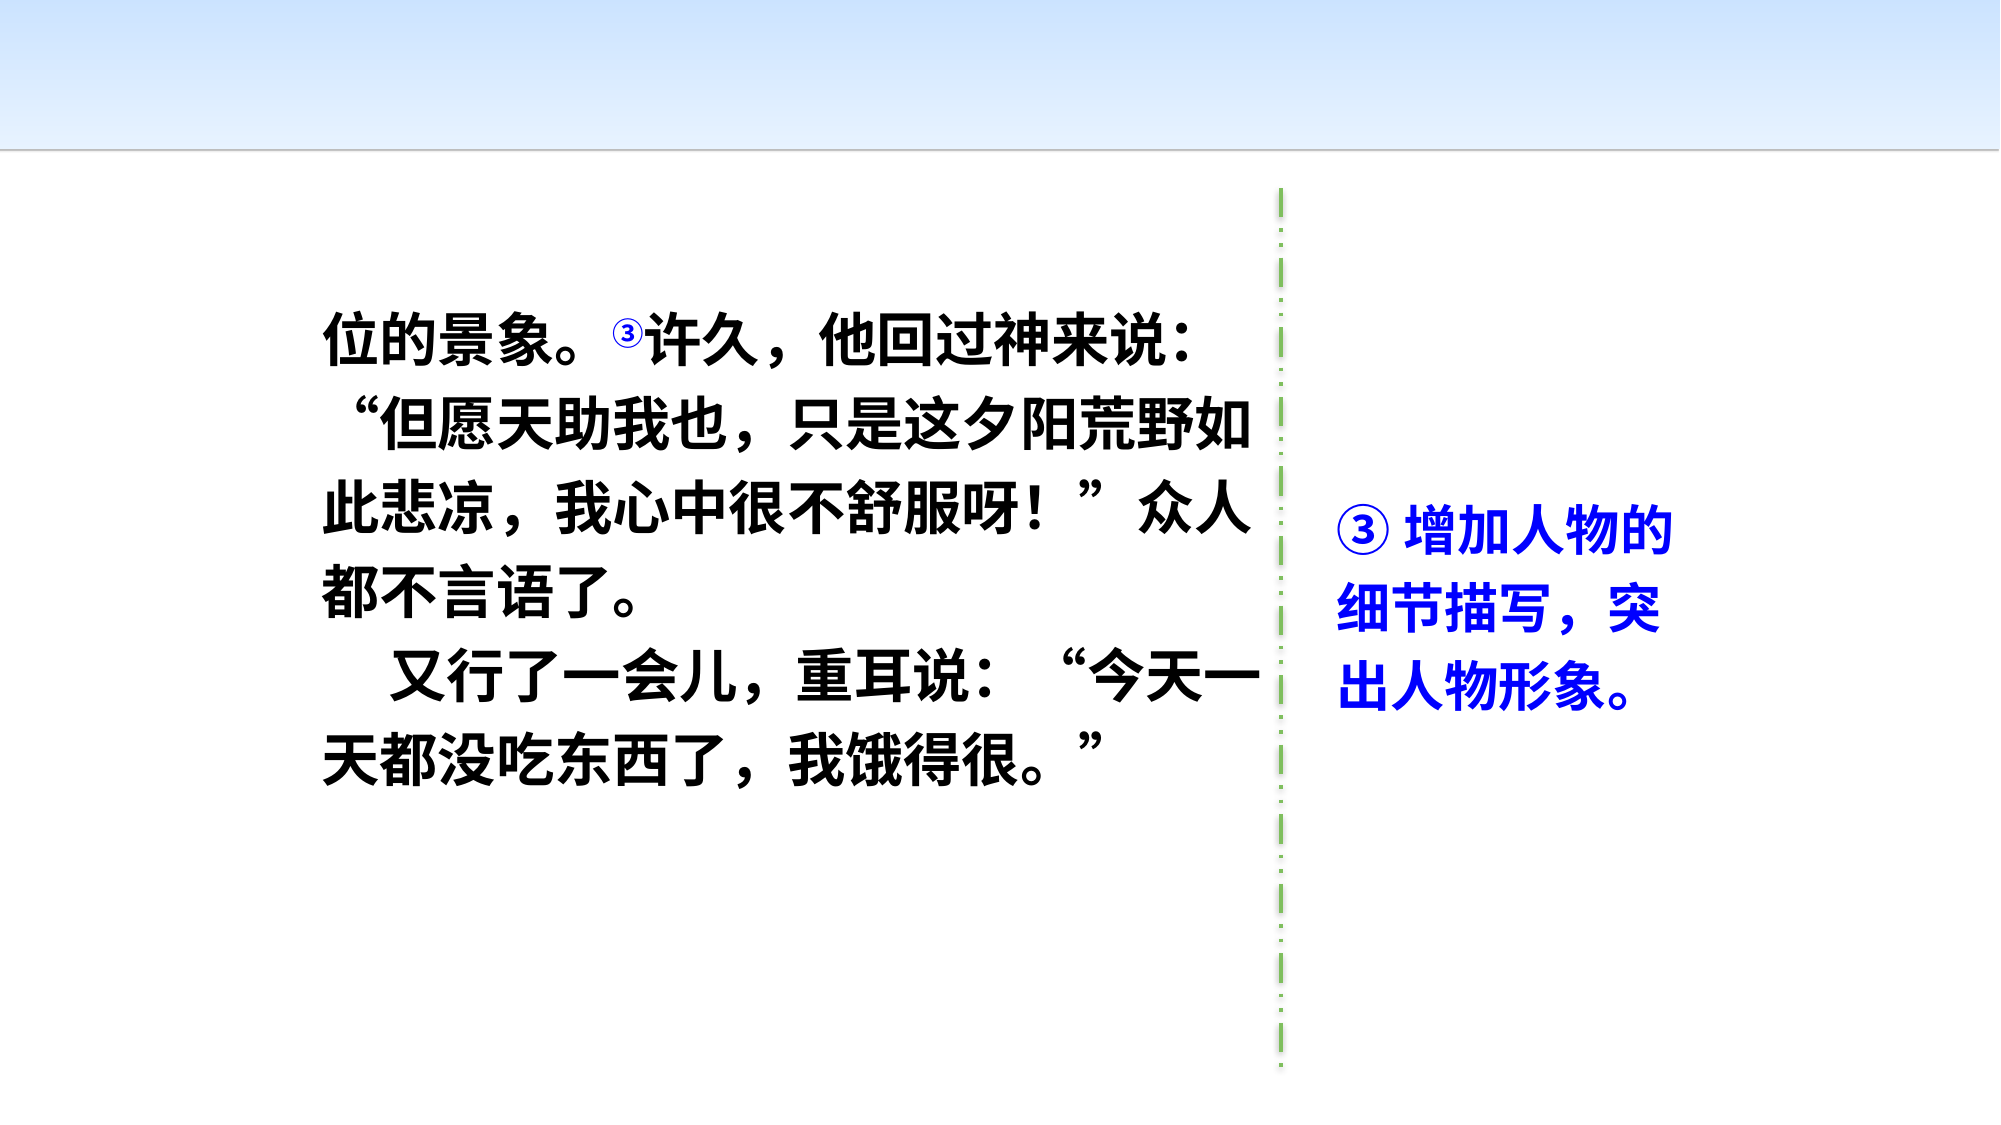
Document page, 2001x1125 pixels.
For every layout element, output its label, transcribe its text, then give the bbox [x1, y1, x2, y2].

text_box ③增加人物的细节描写，突出人物形象。 [1321, 476, 1718, 725]
text_box 位的景象。③许久，他回过神来说：“但愿天助我也，只是这夕阳荒野如此悲凉，我心中很不舒服呀！”众人都不言语了。 又行了一会儿，重耳说：“今天一天都没吃东西了，我饿得很。” [306, 281, 1275, 801]
